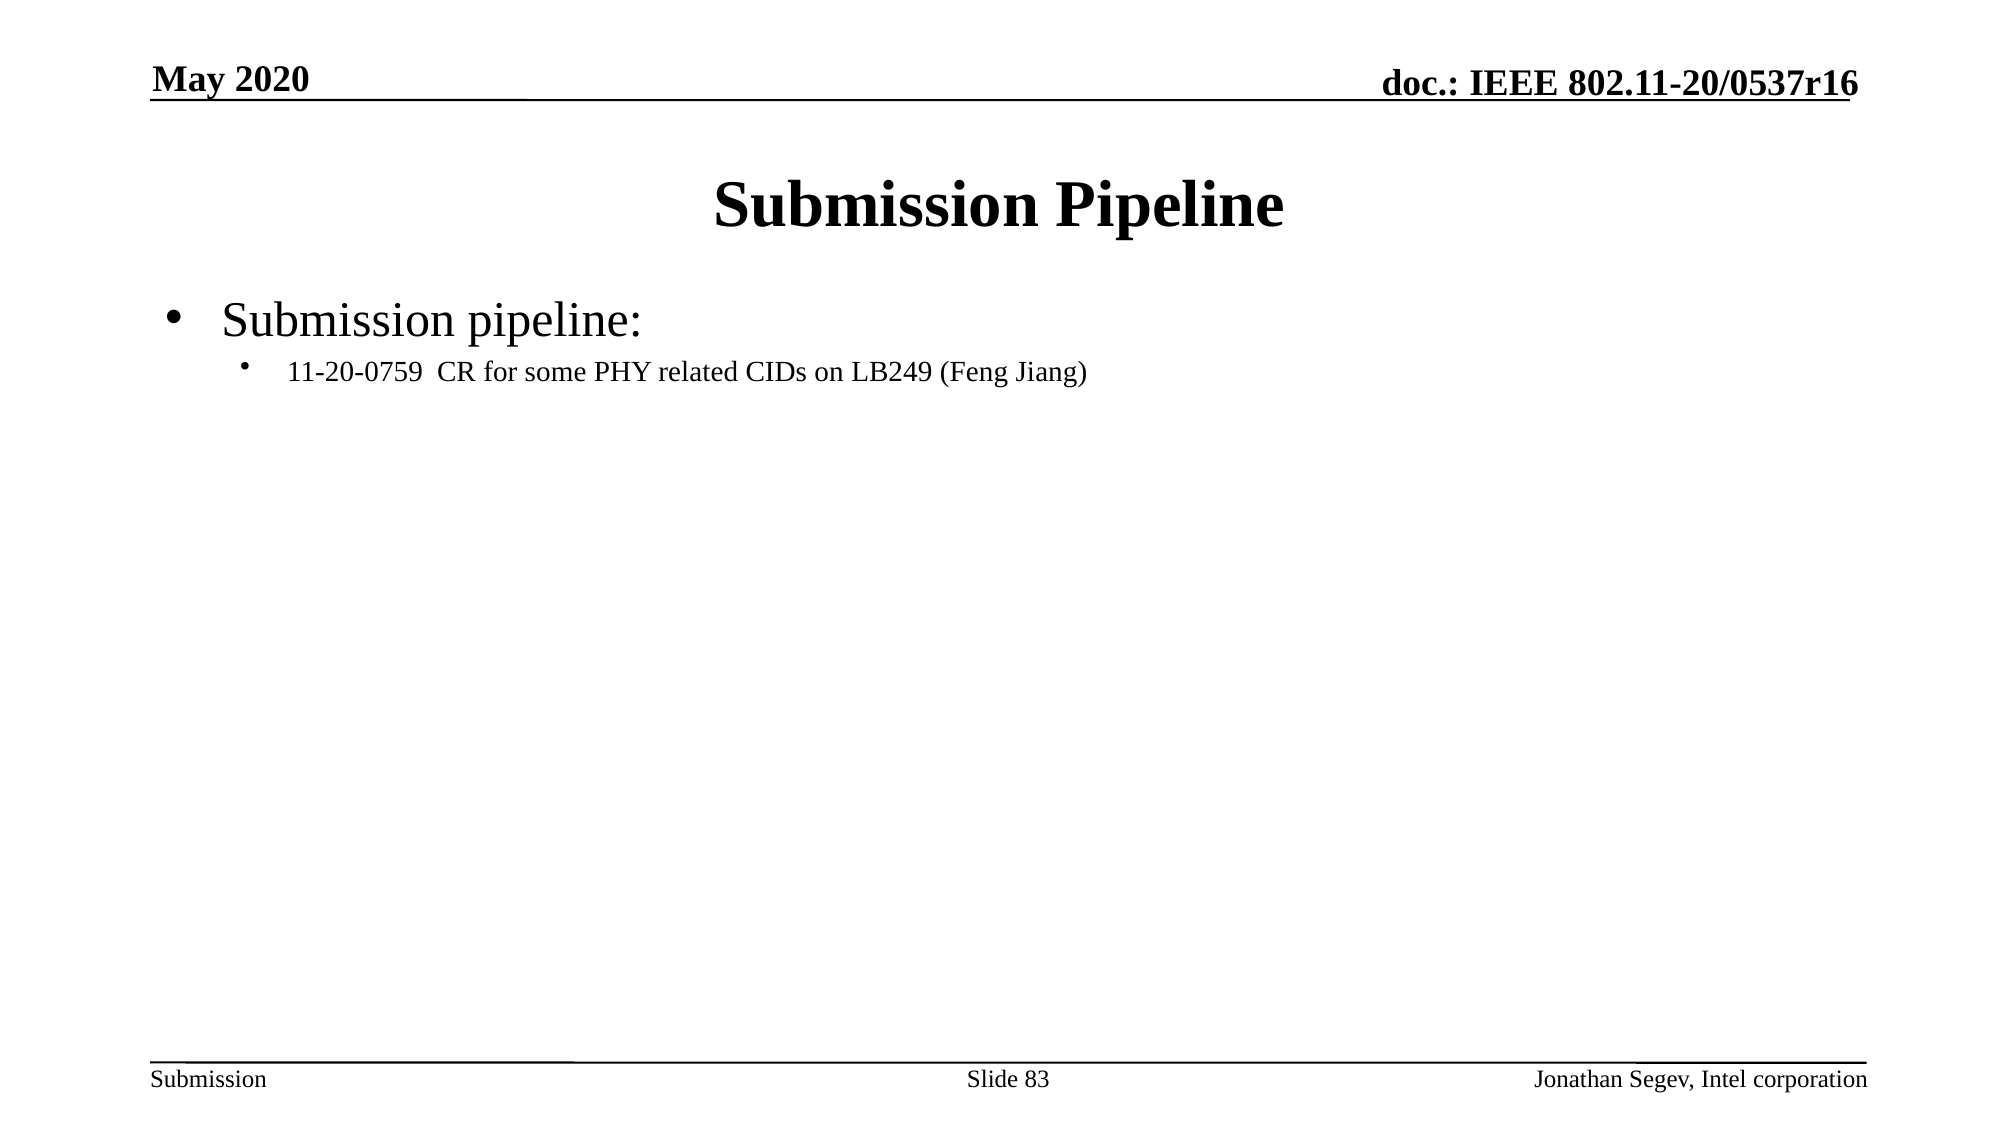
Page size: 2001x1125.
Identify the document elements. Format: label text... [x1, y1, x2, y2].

list Submission pipeline: 11-20-0759 CR for some PHY related CIDs on LB249 (Feng Jiang) [149, 278, 1850, 670]
slide_number Slide 83 [950, 1061, 1067, 1123]
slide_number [152, 54, 563, 100]
footer Jonathan Segev, Intel corporation [1171, 1061, 1869, 1093]
title Submission Pipeline [149, 112, 1850, 278]
